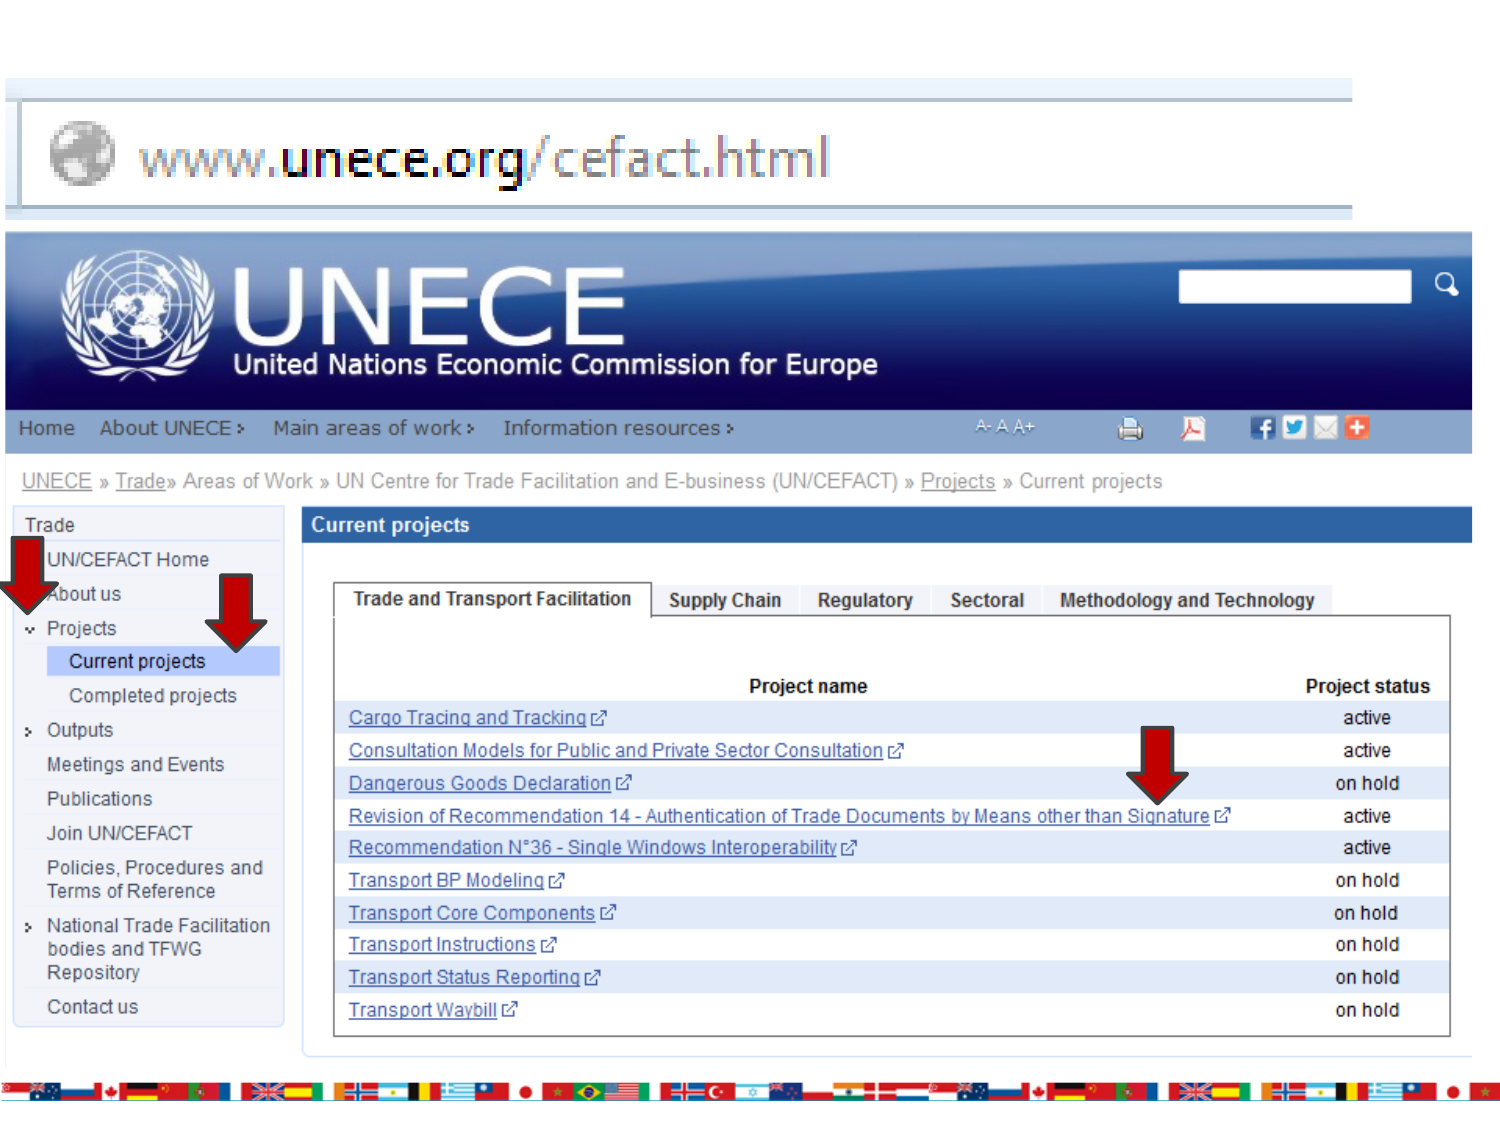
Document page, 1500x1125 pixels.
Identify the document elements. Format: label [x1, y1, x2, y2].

picture [1, 1082, 1500, 1101]
picture [5, 231, 1473, 1068]
picture [5, 77, 1353, 220]
